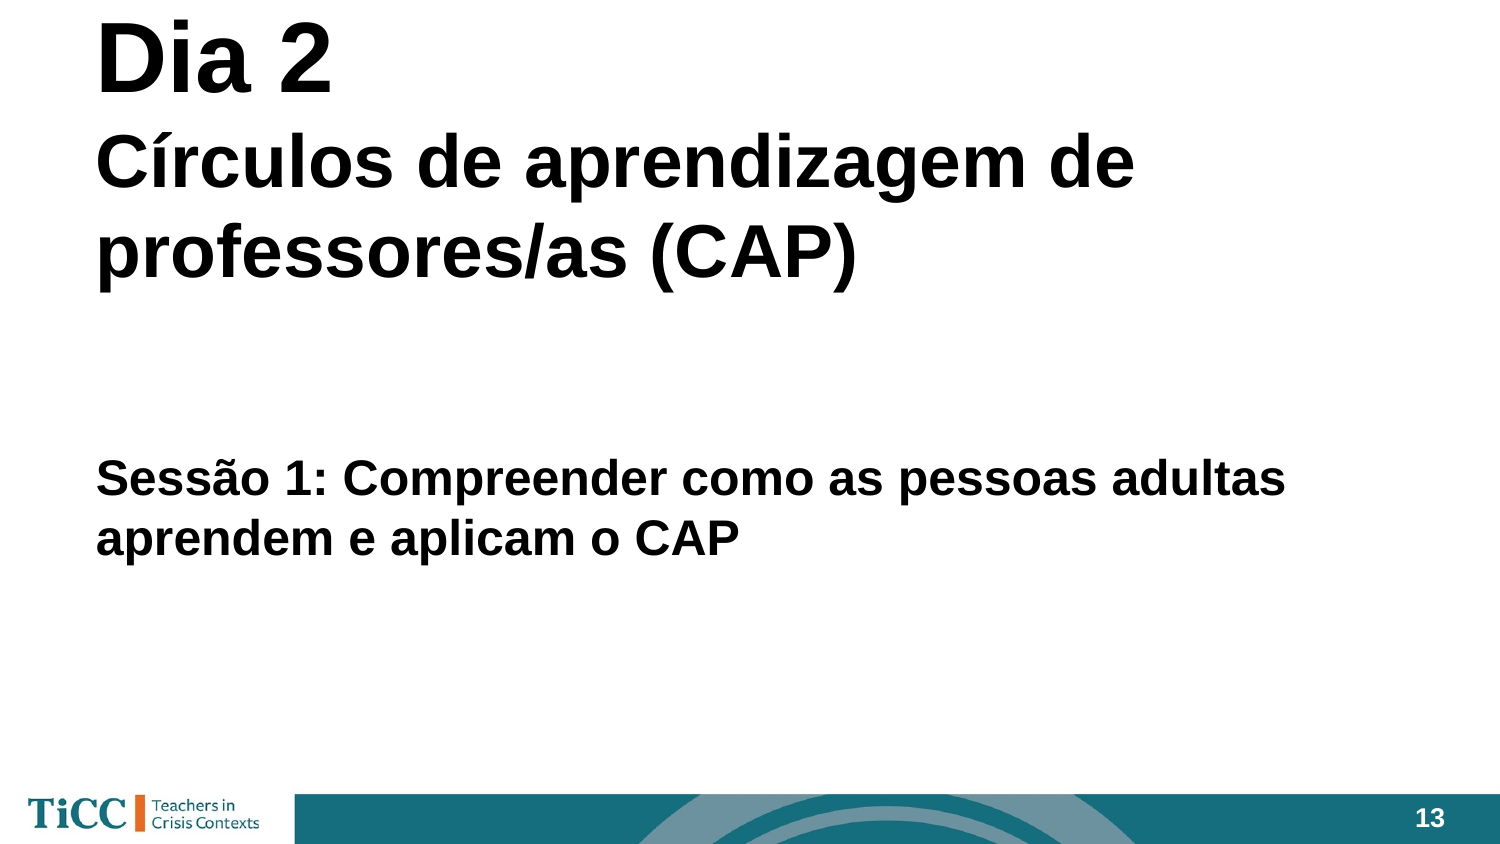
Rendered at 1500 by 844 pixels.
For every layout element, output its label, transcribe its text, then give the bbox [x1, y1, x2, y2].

slide_number ‹#› [1122, 794, 1460, 840]
title Dia 2 Círculos de aprendizagem de professores/as (CAP) [80, 31, 1356, 308]
subtitle Sessão 1: Compreender como as pessoas adultas aprendem e aplicam o CAP [80, 447, 1356, 565]
picture [0, 0, 1500, 844]
